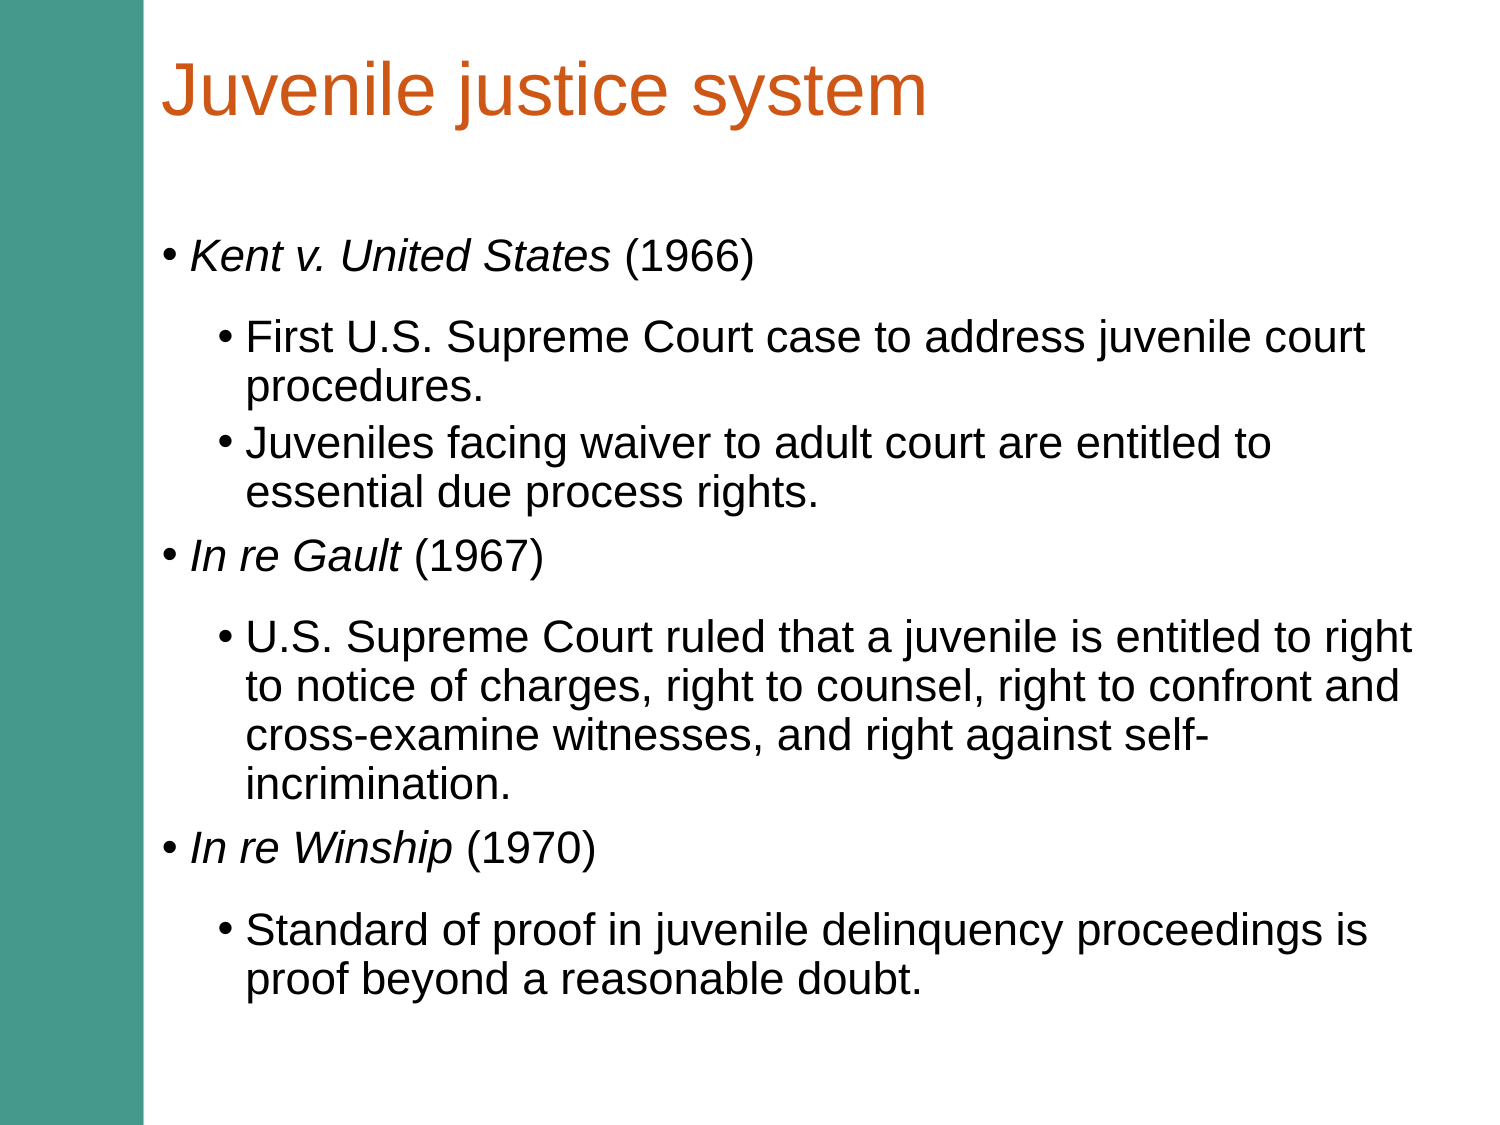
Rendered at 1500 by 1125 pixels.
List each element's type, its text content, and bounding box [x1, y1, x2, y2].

picture [0, 0, 1500, 1125]
title Juvenile justice system [146, 33, 1441, 150]
list Kent v. United States (1966) First U.S. Supreme Court case to address juvenile court procedures. Juveniles facing waiver to adult court are entitled to essential due process rights. In re Gault (1967) U.S. Supreme Court ruled that a juvenile is entitled to right to notice of charges, right to counsel, right to confront and cross-examine witnesses, and right against self-incrimination. In re Winship (1970) Standard of proof in juvenile delinquency proceedings is proof beyond a reasonable doubt. [146, 224, 1463, 1012]
